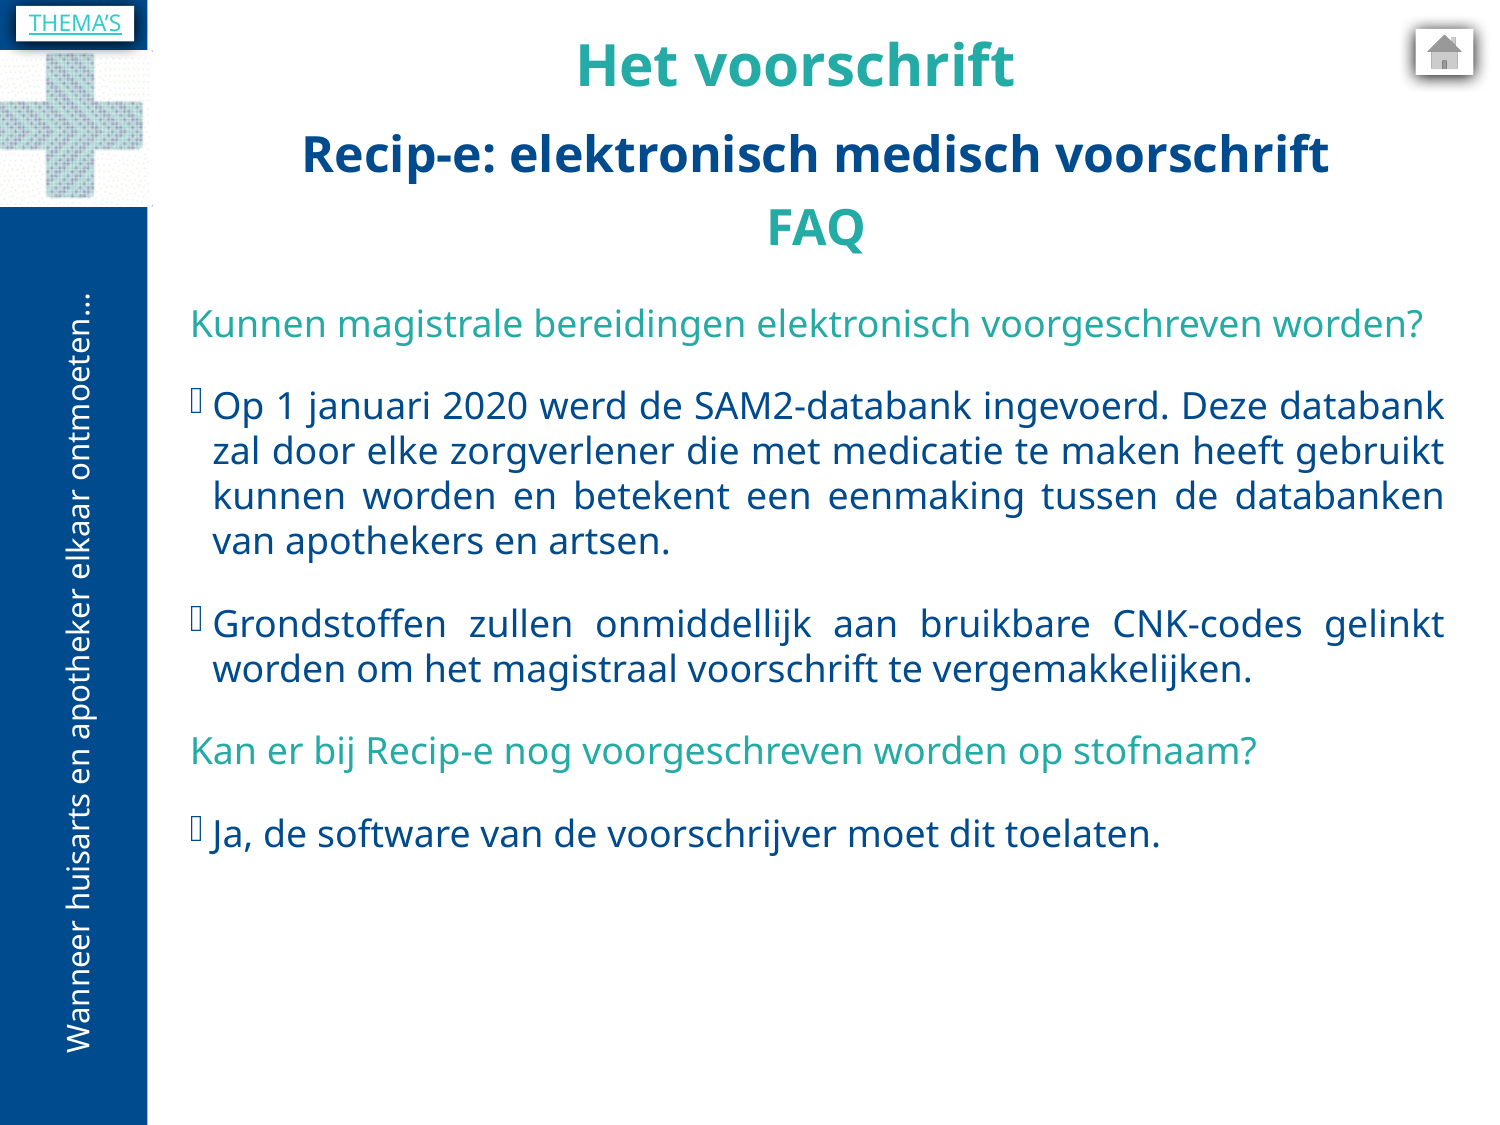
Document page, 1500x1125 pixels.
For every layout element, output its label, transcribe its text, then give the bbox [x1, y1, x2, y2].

list Het voorschrift [174, 28, 1416, 121]
text_box THEMA’S [15, 5, 135, 42]
list Kunnen magistrale bereidingen elektronisch voorgeschreven worden? Op 1 januari 2020 werd de SAM2-databank ingevoerd. Deze databank zal door elke zorgverlener die met medicatie te maken heeft gebruikt kunnen worden en betekent een eenmaking tussen de databanken van apothekers en artsen. Grondstoffen zullen onmiddellijk aan bruikbare CNK-codes gelinkt worden om het magistraal voorschrift te vergemakkelijken. Kan er bij Recip-e nog voorgeschreven worden op stofnaam? Ja, de software van de voorschrijver moet dit toelaten. [174, 292, 1461, 1095]
text_box [1415, 28, 1474, 76]
picture [0, 50, 154, 207]
text_box Recip-e: elektronisch medisch voorschrift FAQ [173, 121, 1460, 293]
